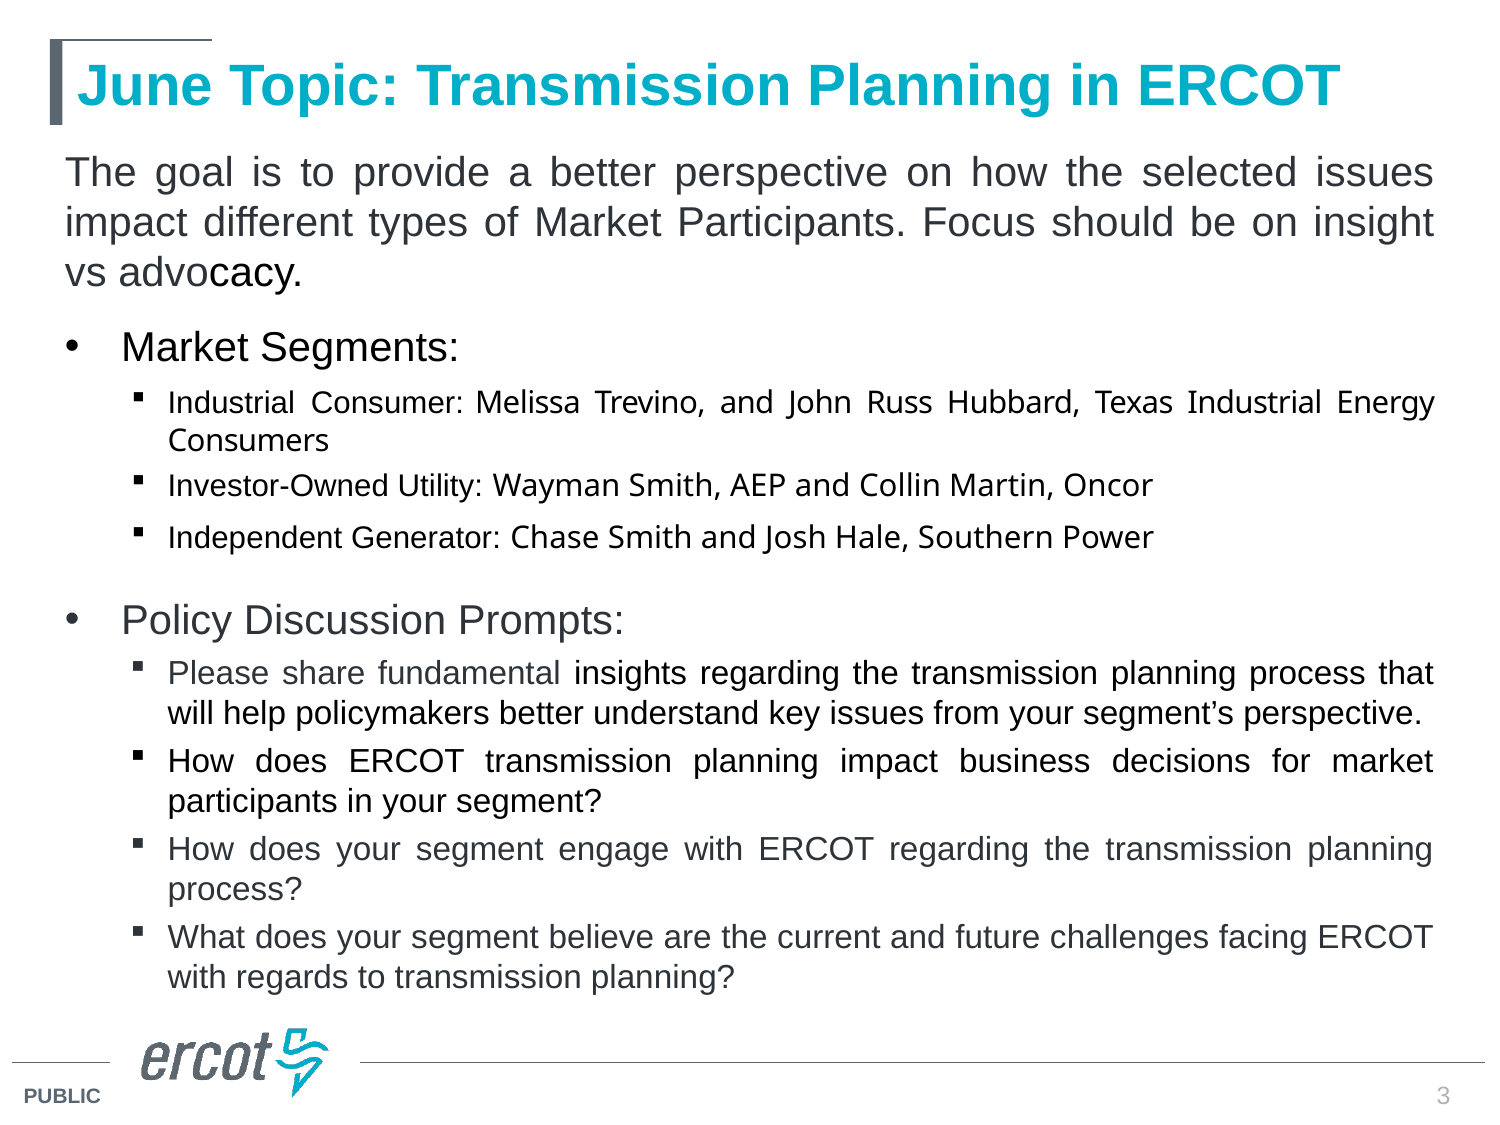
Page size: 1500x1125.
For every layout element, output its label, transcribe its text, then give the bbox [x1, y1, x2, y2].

picture [137, 1025, 332, 1100]
slide_number 3 [1400, 1076, 1488, 1113]
title June Topic: Transmission Planning in ERCOT [62, 39, 1450, 112]
list The goal is to provide a better perspective on how the selected issues impact different types of Market Participants. Focus should be on insight vs advocacy. Market Segments: Industrial Consumer: Melissa Trevino, and John Russ Hubbard, Texas Industrial Energy Consumers Investor-Owned Utility: Wayman Smith, AEP and Collin Martin, Oncor Independent Generator: Chase Smith and Josh Hale, Southern Power Policy Discussion Prompts: Please share fundamental insights regarding the transmission planning process that will help policymakers better understand key issues from your segment’s perspective. How does ERCOT transmission planning impact business decisions for market participants in your segment? How does your segment engage with ERCOT regarding the transmission planning process? What does your segment believe are the current and future challenges facing ERCOT with regards to transmission planning? [50, 112, 1450, 1025]
